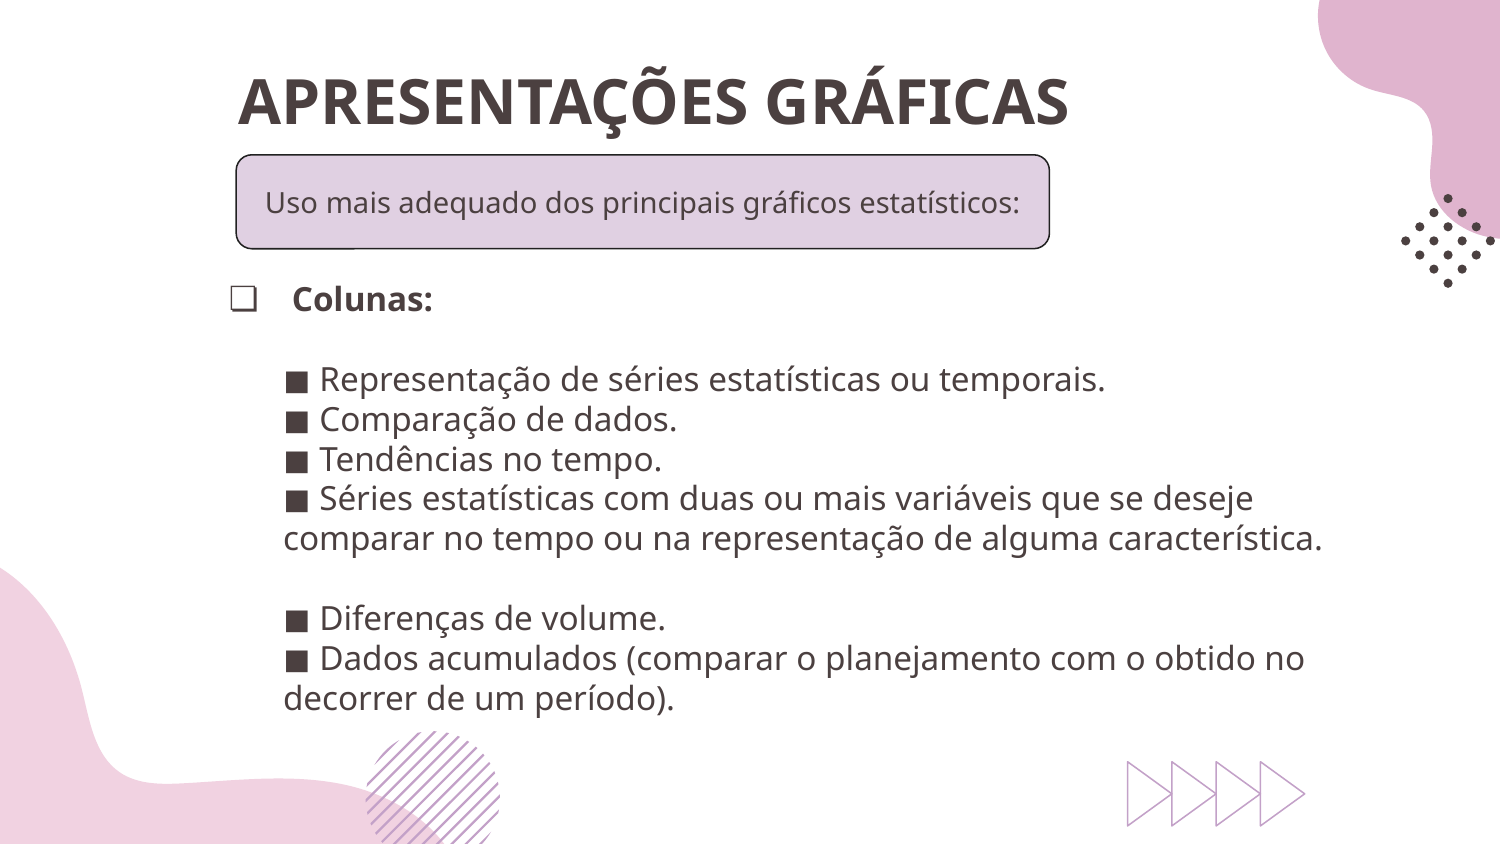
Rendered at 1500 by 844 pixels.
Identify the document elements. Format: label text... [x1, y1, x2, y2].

title APRESENTAÇÕES GRÁFICAS [223, 46, 1488, 141]
text_box Uso mais adequado dos principais gráficos estatísticos: [236, 154, 1050, 249]
list Colunas: ◼ Representação de séries estatísticas ou temporais. ◼ Comparação de dados. ◼ Tendências no tempo. ◼ Séries estatísticas com duas ou mais variáveis que se deseje comparar no tempo ou na representação de alguma característica. ◼ Diferenças de volume. ◼ Dados acumulados (comparar o planejamento com o obtido no decorrer de um período). [193, 262, 1342, 506]
